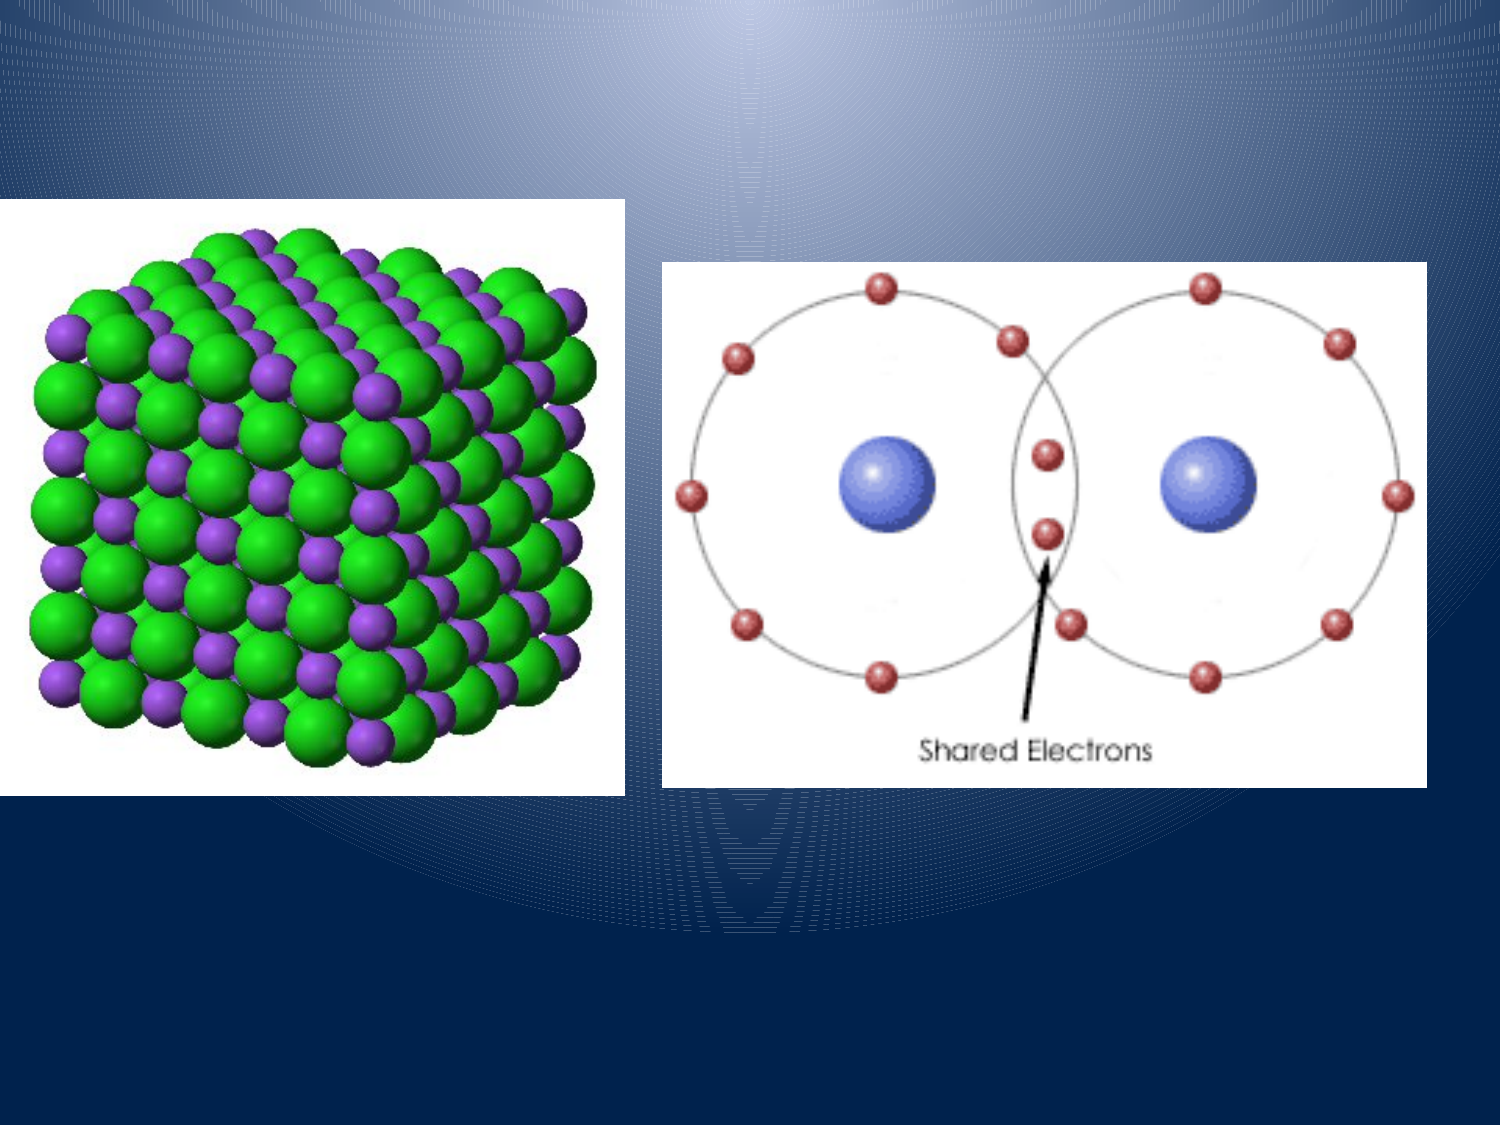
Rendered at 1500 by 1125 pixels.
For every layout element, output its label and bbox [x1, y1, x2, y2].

picture [662, 262, 1427, 788]
picture [0, 199, 626, 796]
